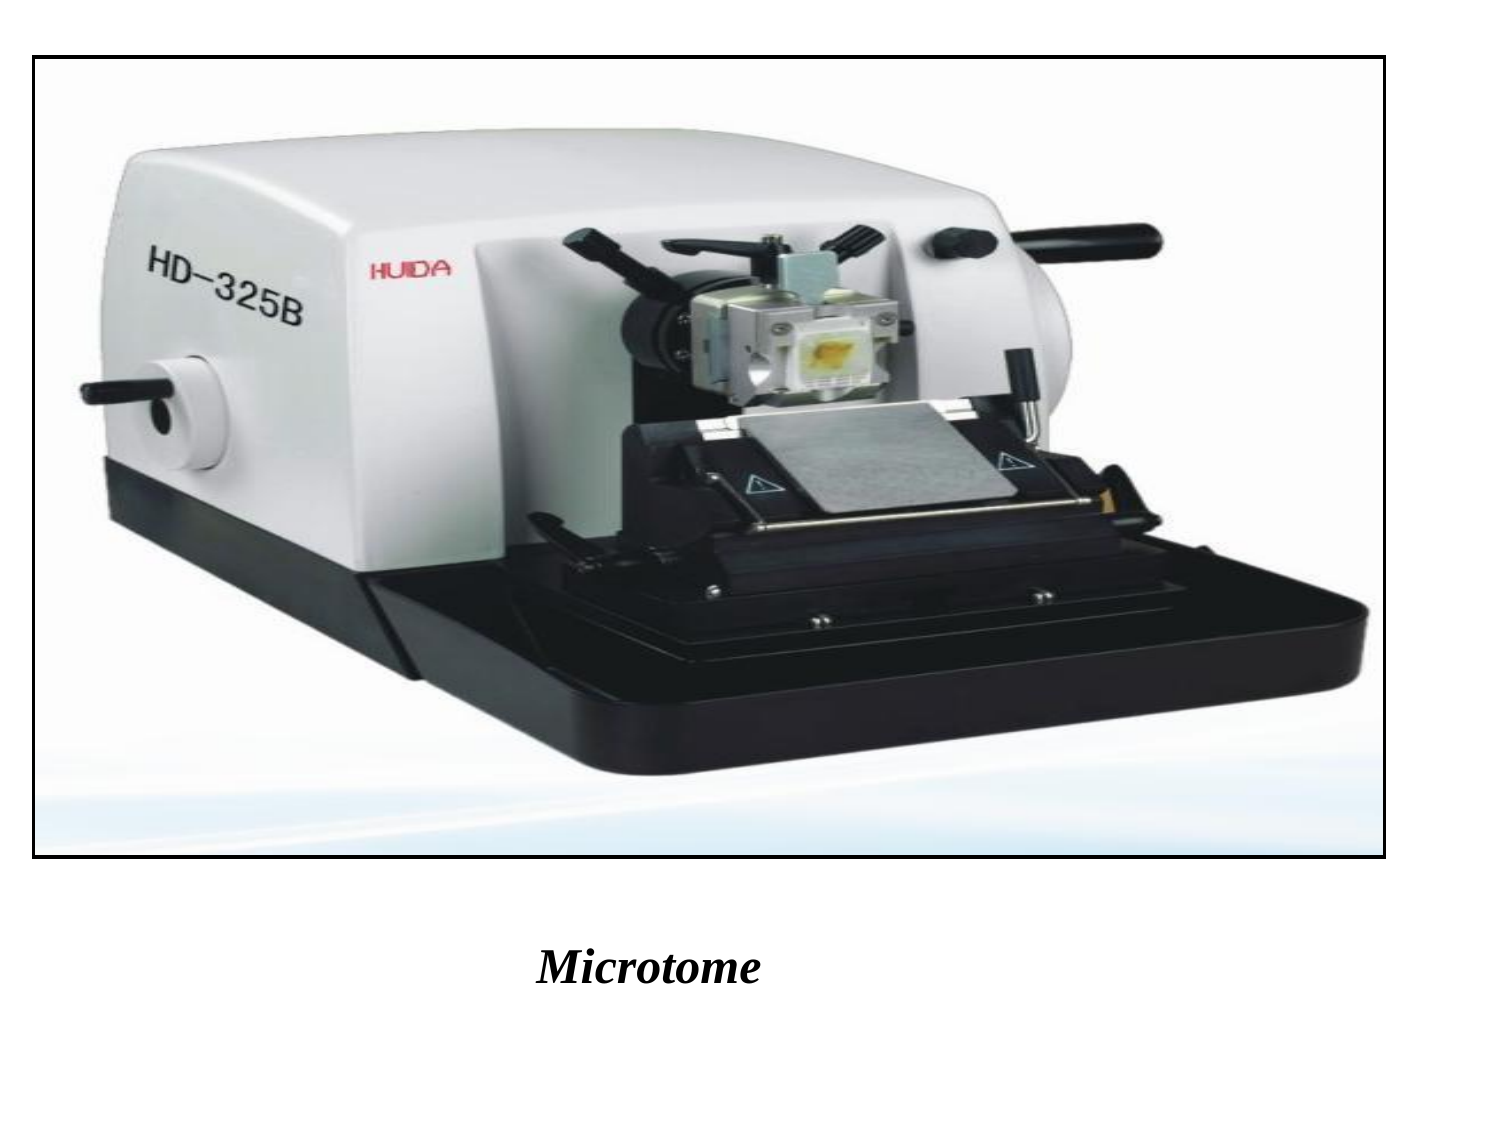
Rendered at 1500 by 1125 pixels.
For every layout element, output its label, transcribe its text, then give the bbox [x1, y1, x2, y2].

text_box Microtome [521, 926, 777, 1002]
picture [34, 58, 1383, 856]
